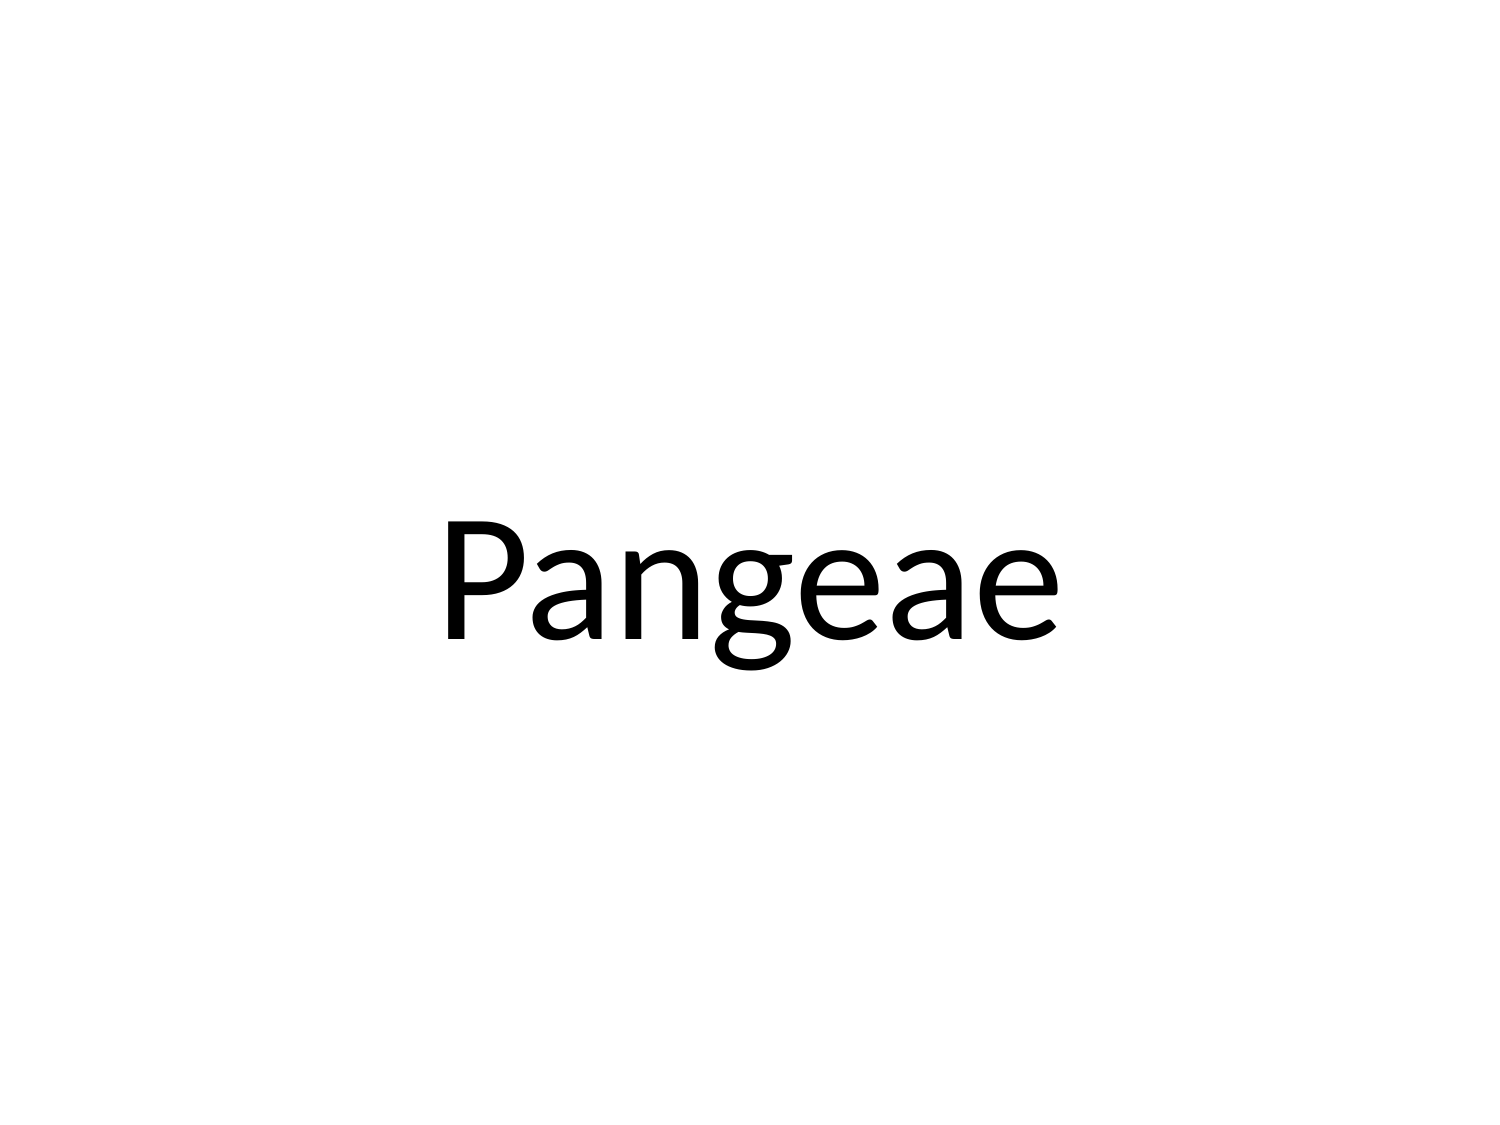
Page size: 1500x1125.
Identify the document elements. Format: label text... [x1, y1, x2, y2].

title Pangeae [75, 45, 1425, 1088]
